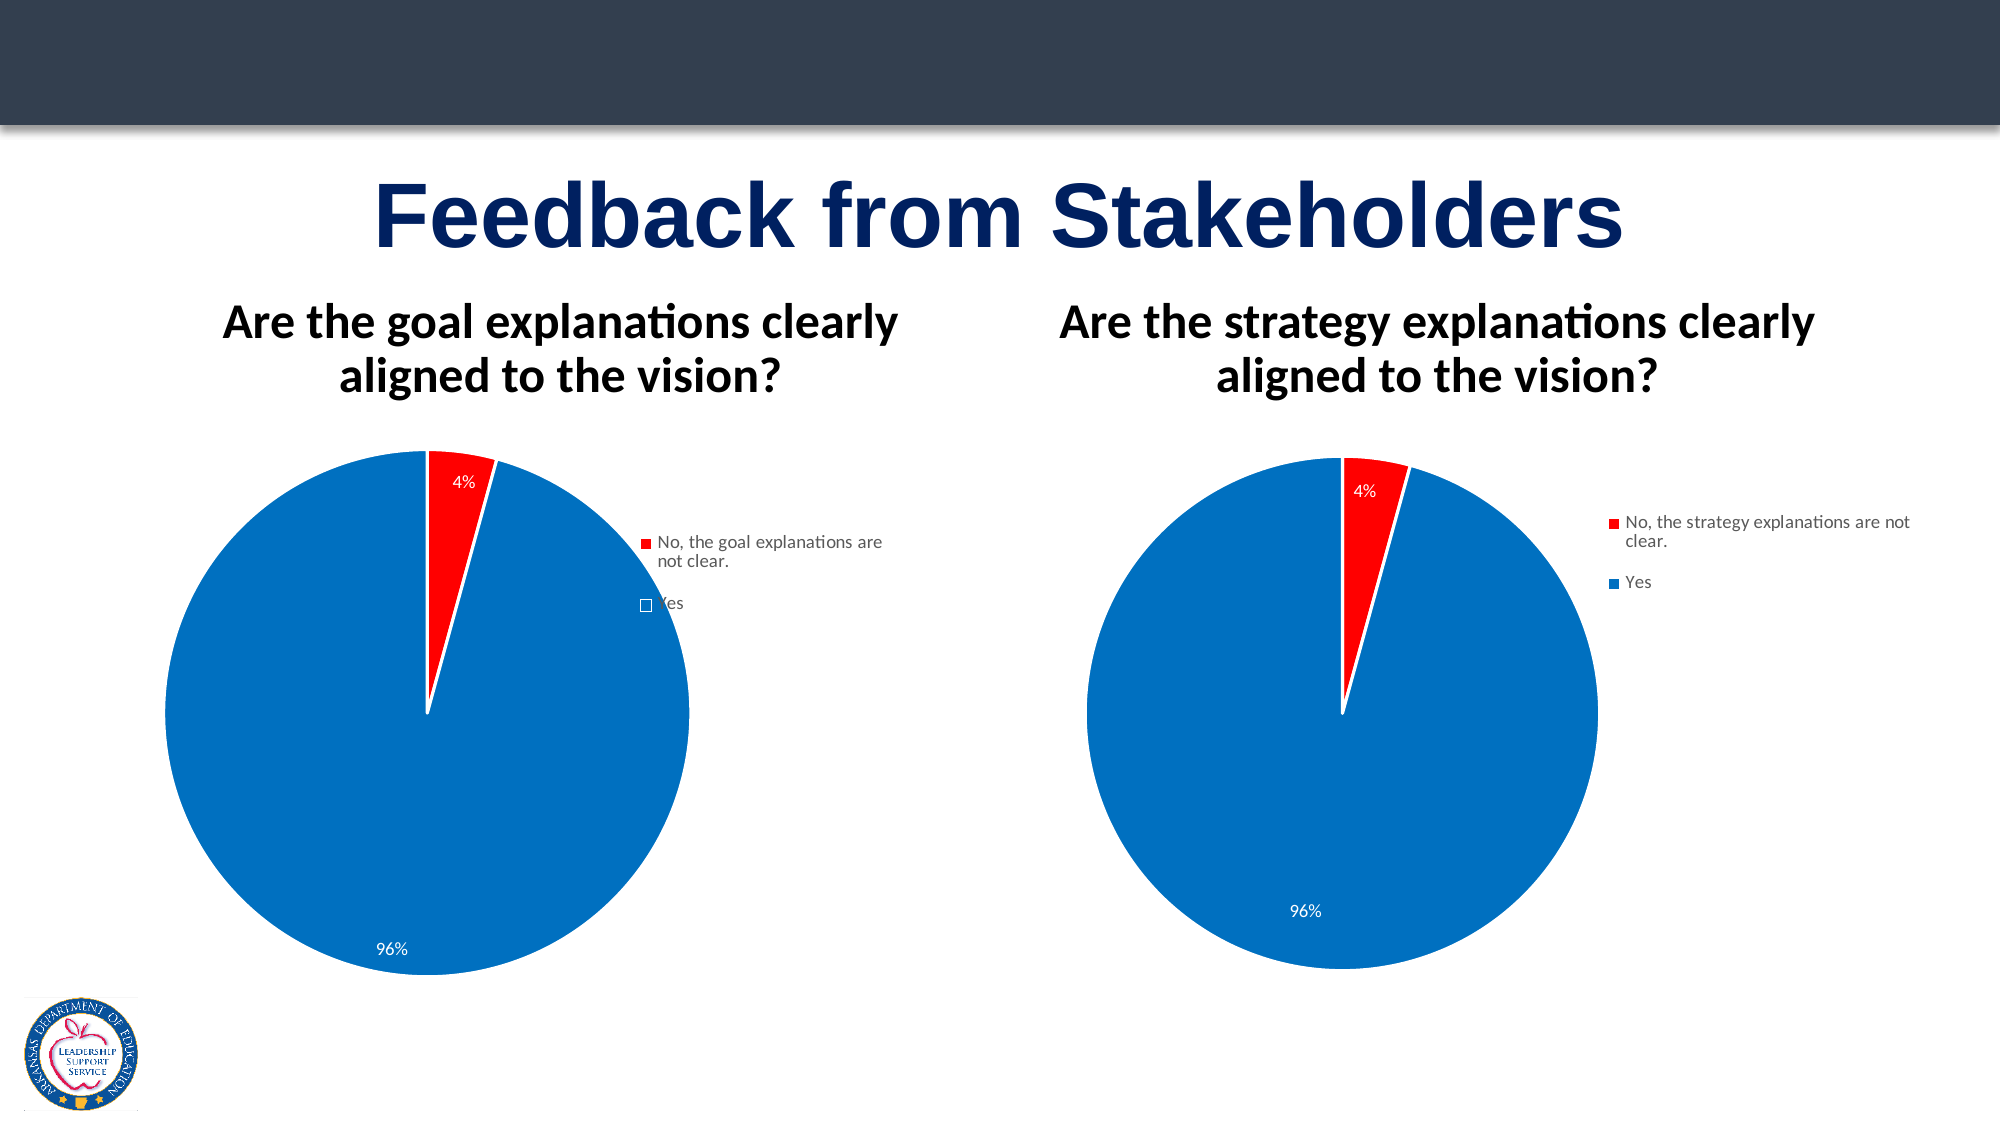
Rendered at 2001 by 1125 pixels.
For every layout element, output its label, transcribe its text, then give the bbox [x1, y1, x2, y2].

list Are the goal explanations clearly aligned to the vision? [137, 275, 984, 410]
chart [137, 410, 984, 1016]
text_box [0, 0, 2000, 126]
picture [24, 997, 138, 1111]
list Are the strategy explanations clearly aligned to the vision? [1012, 275, 1863, 411]
title Feedback from Stakeholders [137, 139, 1863, 278]
chart [1030, 395, 2000, 1111]
